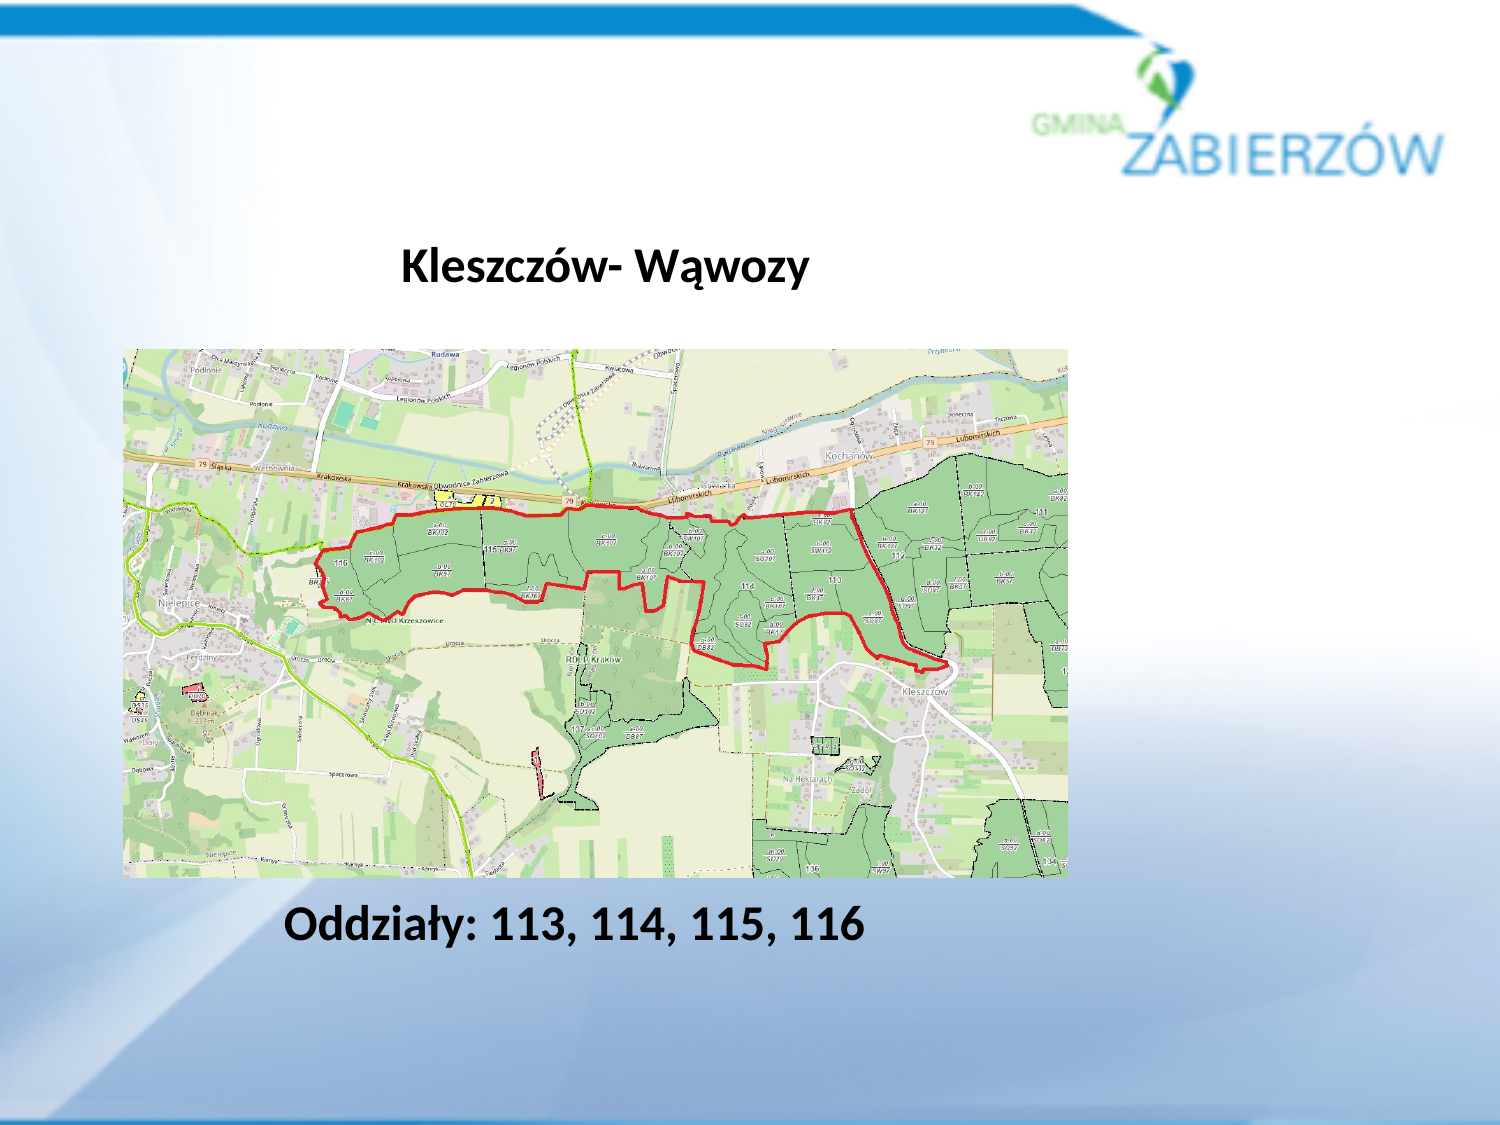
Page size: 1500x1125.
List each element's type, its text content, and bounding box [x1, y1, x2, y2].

text_box Oddziały: 113, 114, 115, 116 [268, 886, 881, 1004]
text_box Kleszczów- Wąwozy [386, 224, 837, 345]
picture [0, 0, 1500, 1125]
